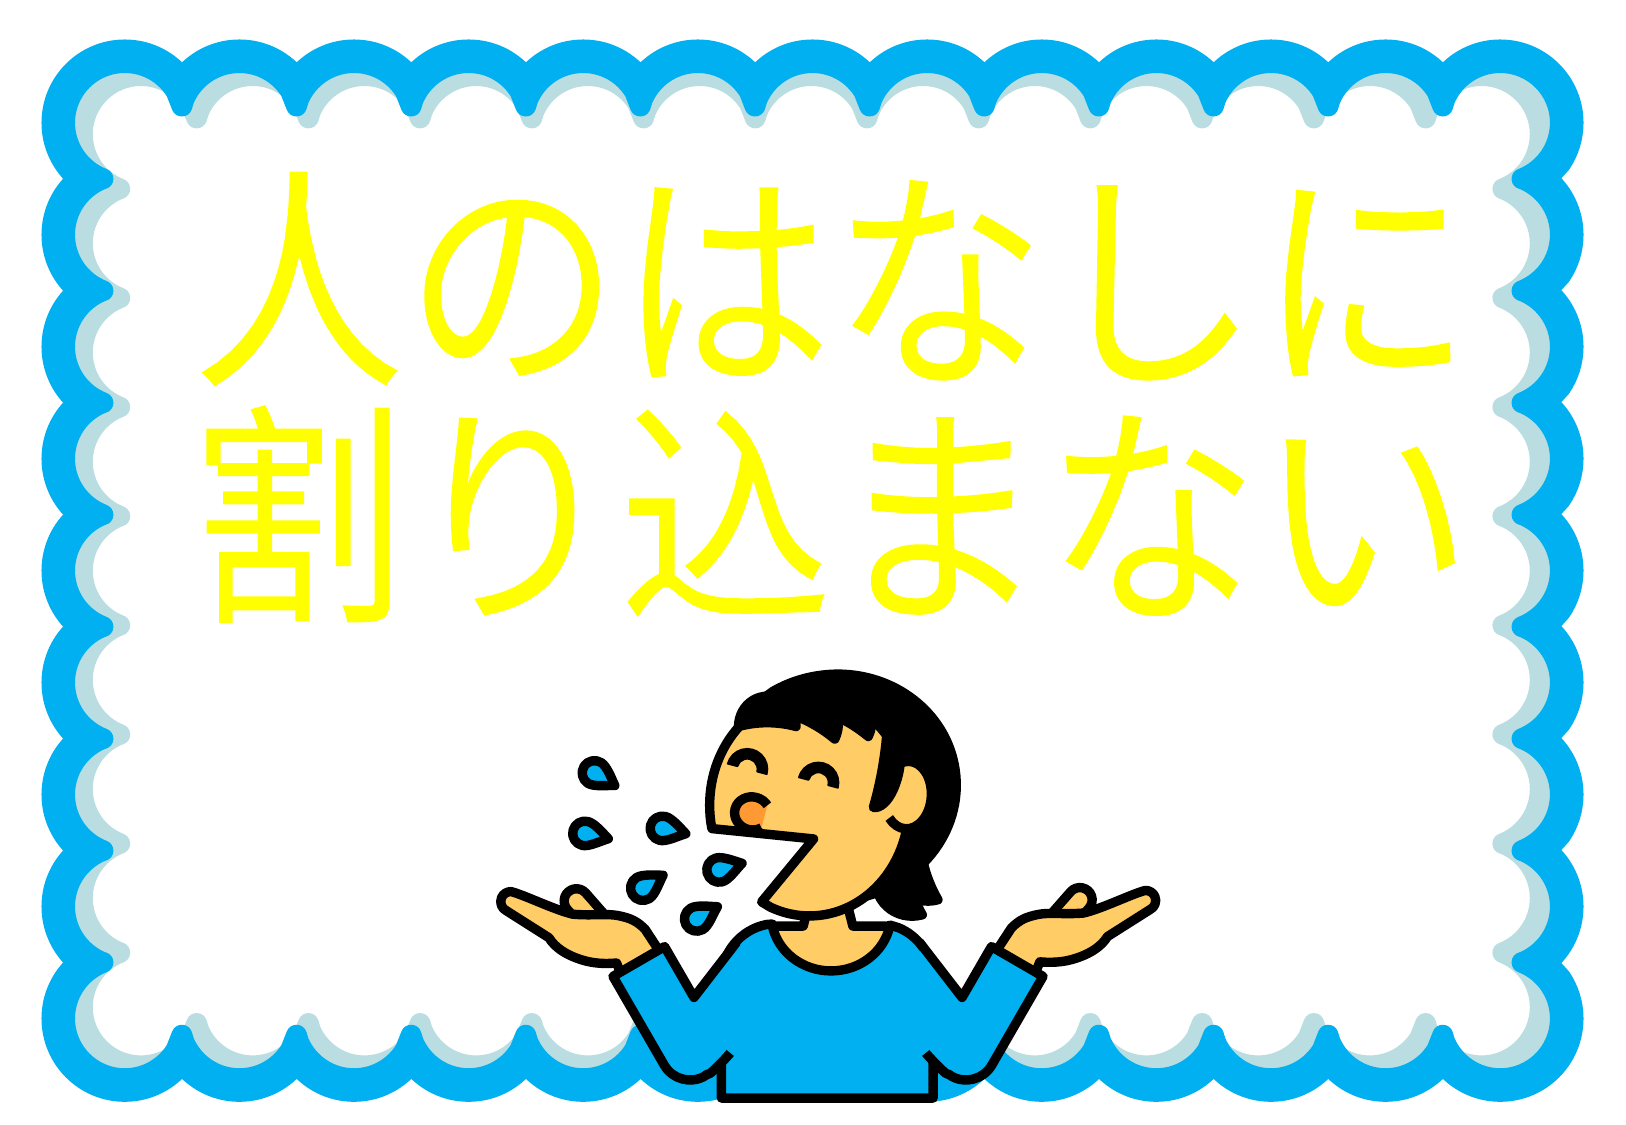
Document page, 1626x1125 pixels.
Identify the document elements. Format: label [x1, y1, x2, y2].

text_box [413, 65, 520, 121]
text_box [1459, 65, 1555, 1076]
text_box [68, 965, 168, 1076]
text_box [300, 65, 403, 121]
text_box [186, 1021, 286, 1076]
text_box [988, 65, 1097, 121]
text_box [1225, 1021, 1324, 1076]
text_box [1342, 65, 1437, 121]
text_box [186, 65, 285, 121]
text_box [300, 1021, 403, 1076]
text_box [49, 47, 1576, 1094]
text_box [1106, 65, 1210, 121]
text_box [1343, 1021, 1437, 1076]
text_box [67, 176, 122, 964]
text_box [526, 65, 985, 121]
text_box [500, 670, 1156, 1099]
text_box [1162, 1021, 1210, 1076]
text_box [413, 1021, 495, 1076]
text_box [1224, 65, 1324, 121]
text_box [68, 65, 167, 176]
